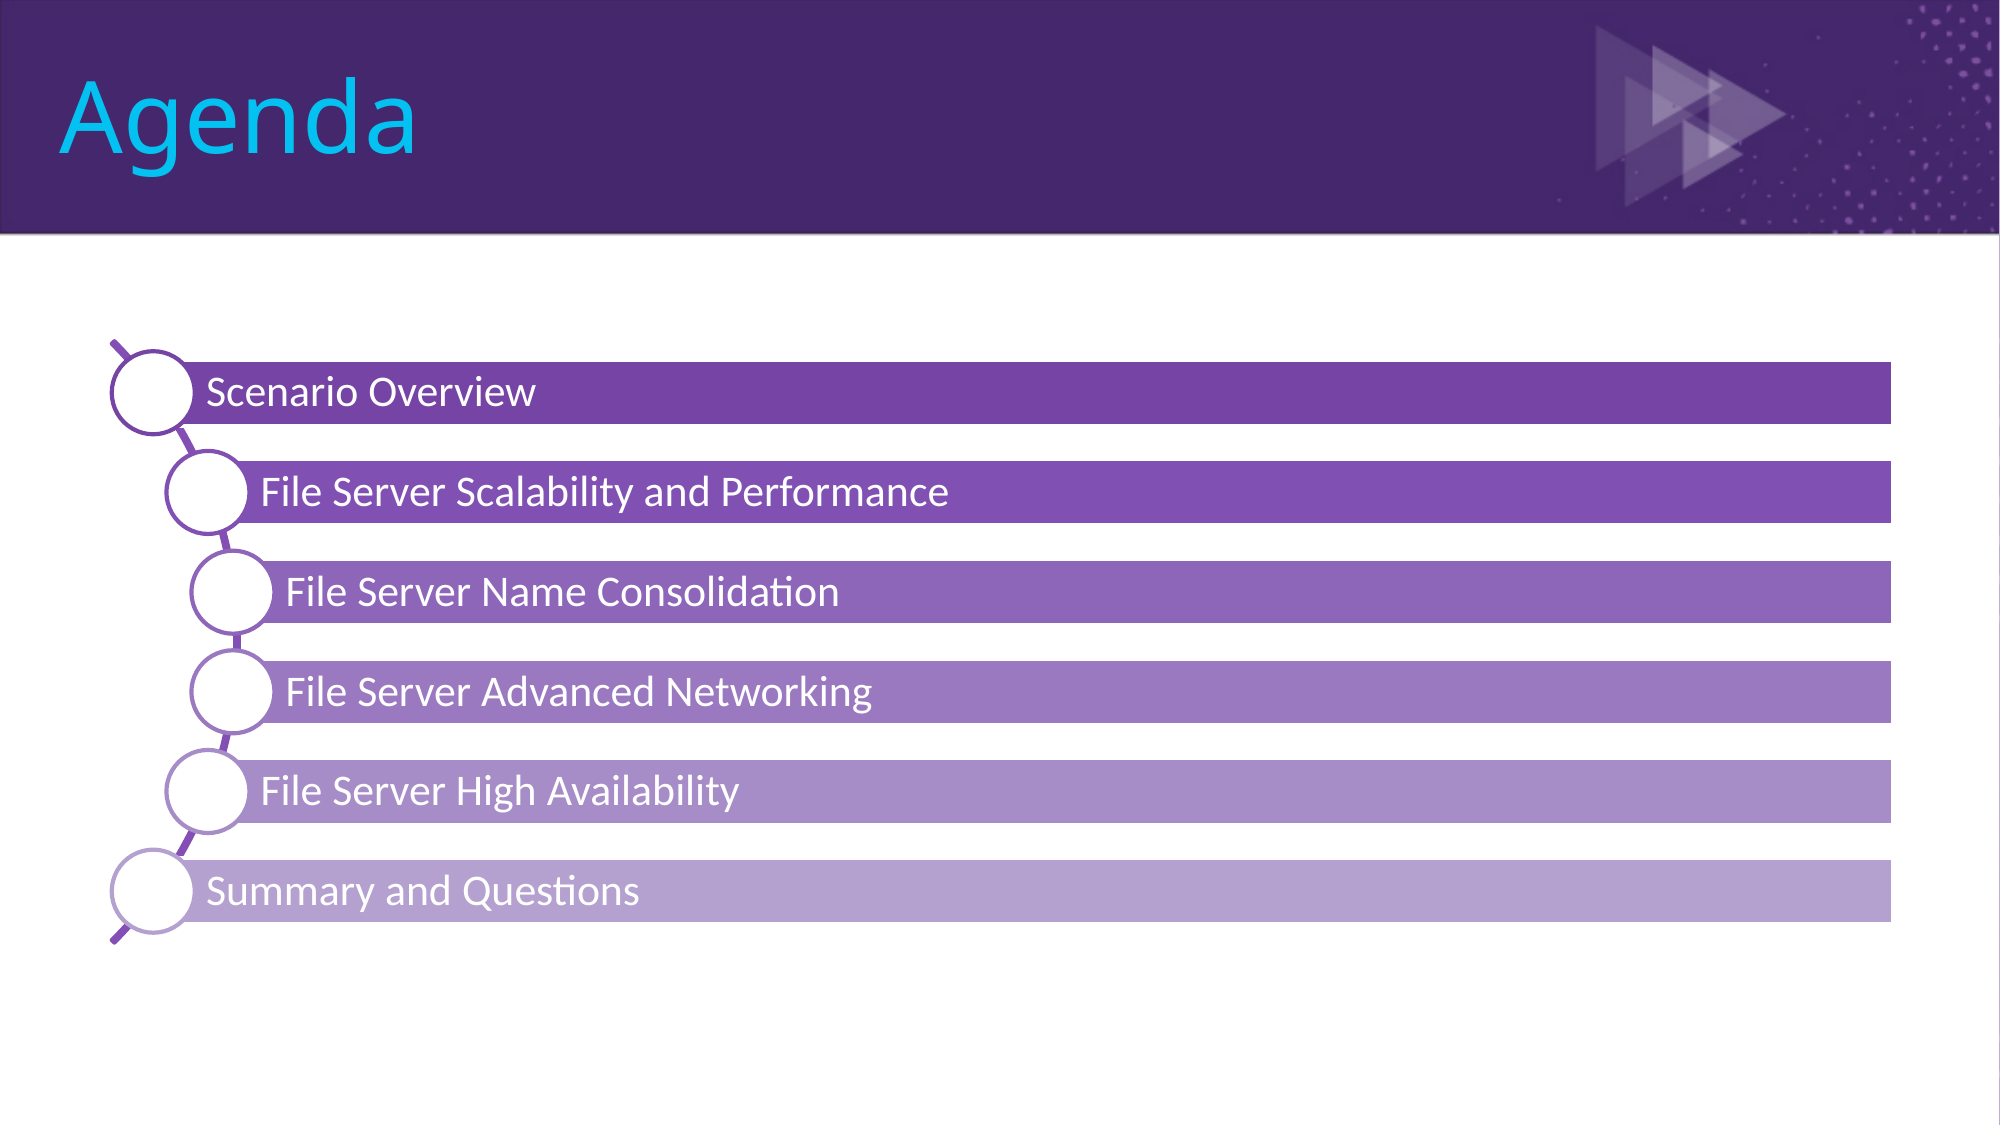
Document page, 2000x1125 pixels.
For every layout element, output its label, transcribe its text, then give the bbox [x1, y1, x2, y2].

picture [0, 0, 2000, 1125]
title Agenda [39, 20, 1839, 208]
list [101, 325, 1902, 958]
